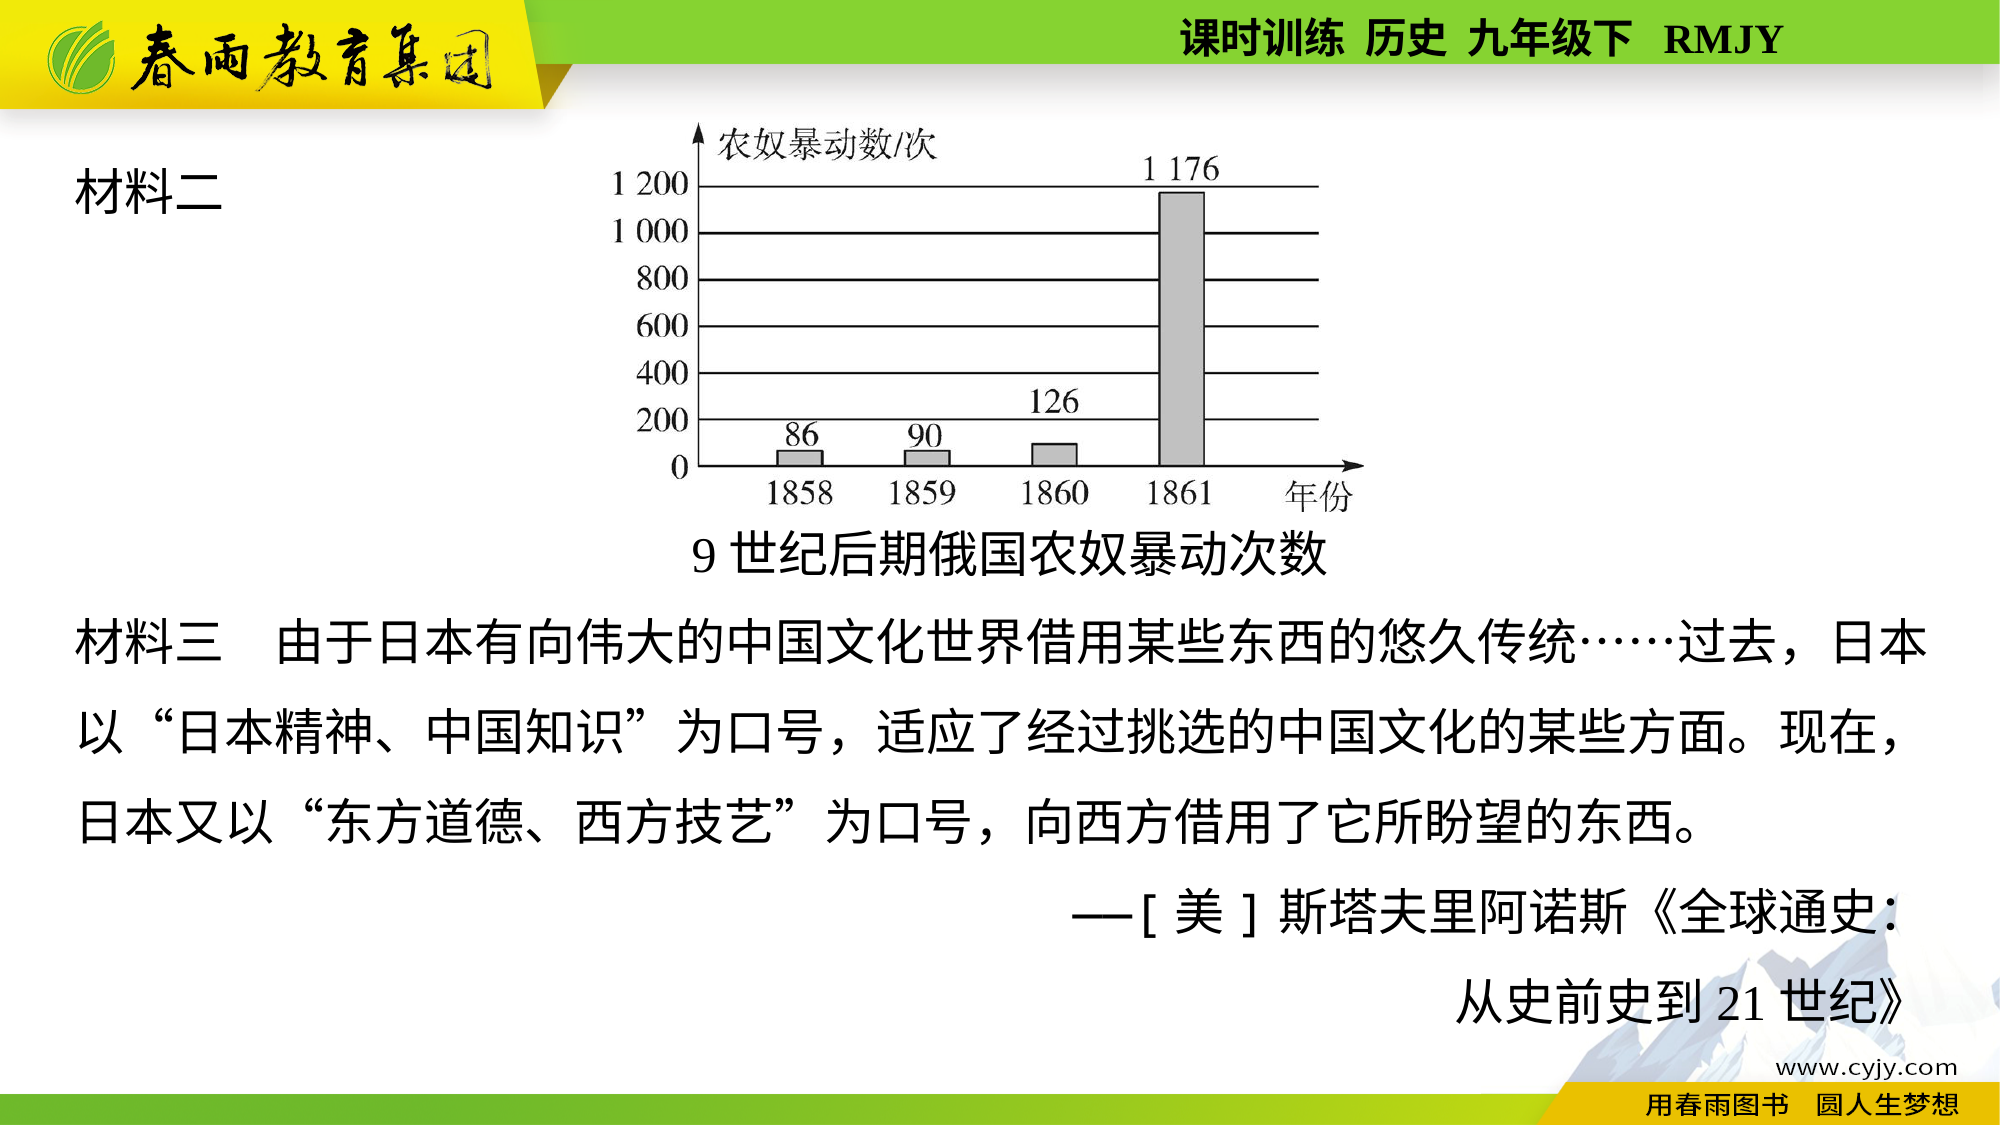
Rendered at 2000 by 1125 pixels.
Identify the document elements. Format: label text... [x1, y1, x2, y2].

list 材料二 材料三 由于日本有向伟大的中国文化世界借用某些东西的悠久传统……过去，日本以“日本精神、中国知识”为口号，适应了经过挑选的中国文化的某些方面。现在，日本又以“东方道德、西方技艺”为口号，向西方借用了它所盼望的东西。 ——[美]斯塔夫里阿诺斯《全球通史： 从史前史到21世纪》 [59, 122, 1944, 1047]
picture [0, 0, 2000, 1125]
text_box 9世纪后期俄国农奴暴动次数 [676, 521, 1344, 590]
